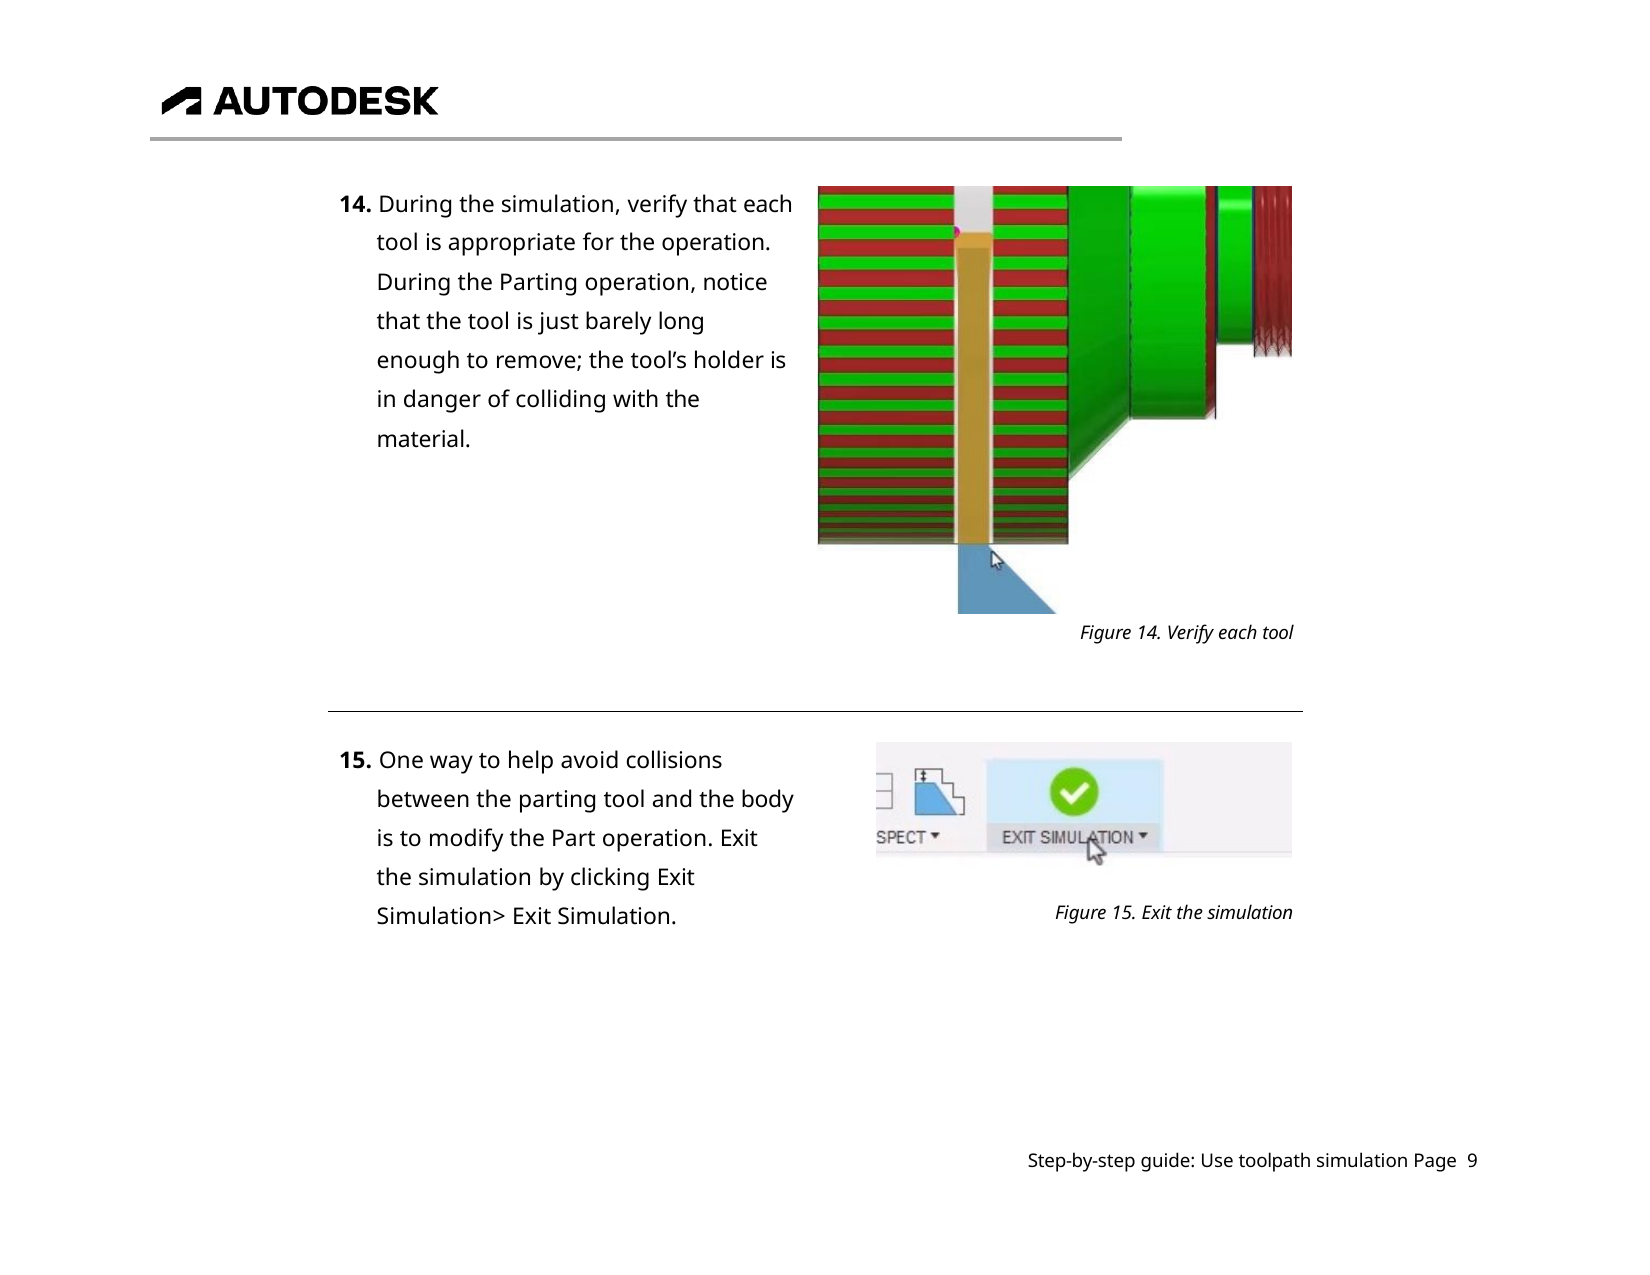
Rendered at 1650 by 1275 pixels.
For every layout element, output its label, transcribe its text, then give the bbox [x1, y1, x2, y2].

table_header 14. During the simulation, verify that each tool is appropriate for the operation. During the Parting operation, notice that the tool is just barely long enough to remove; the tool’s holder is in danger of colliding with the material. [328, 187, 806, 711]
picture [875, 741, 1292, 876]
picture [817, 186, 1293, 614]
slide_number Step-by-step guide: Use toolpath simulation Page 10 [1025, 1145, 1509, 1275]
picture [161, 86, 439, 115]
table_cell 15. One way to help avoid collisions between the parting tool and the body is to modify the Part operation. Exit the simulation by clicking Exit Simulation> Exit Simulation. [328, 712, 806, 931]
table_cell Figure 15. Exit the simulation [806, 712, 1303, 931]
table_header Figure 14. Verify each tool [806, 187, 1303, 711]
